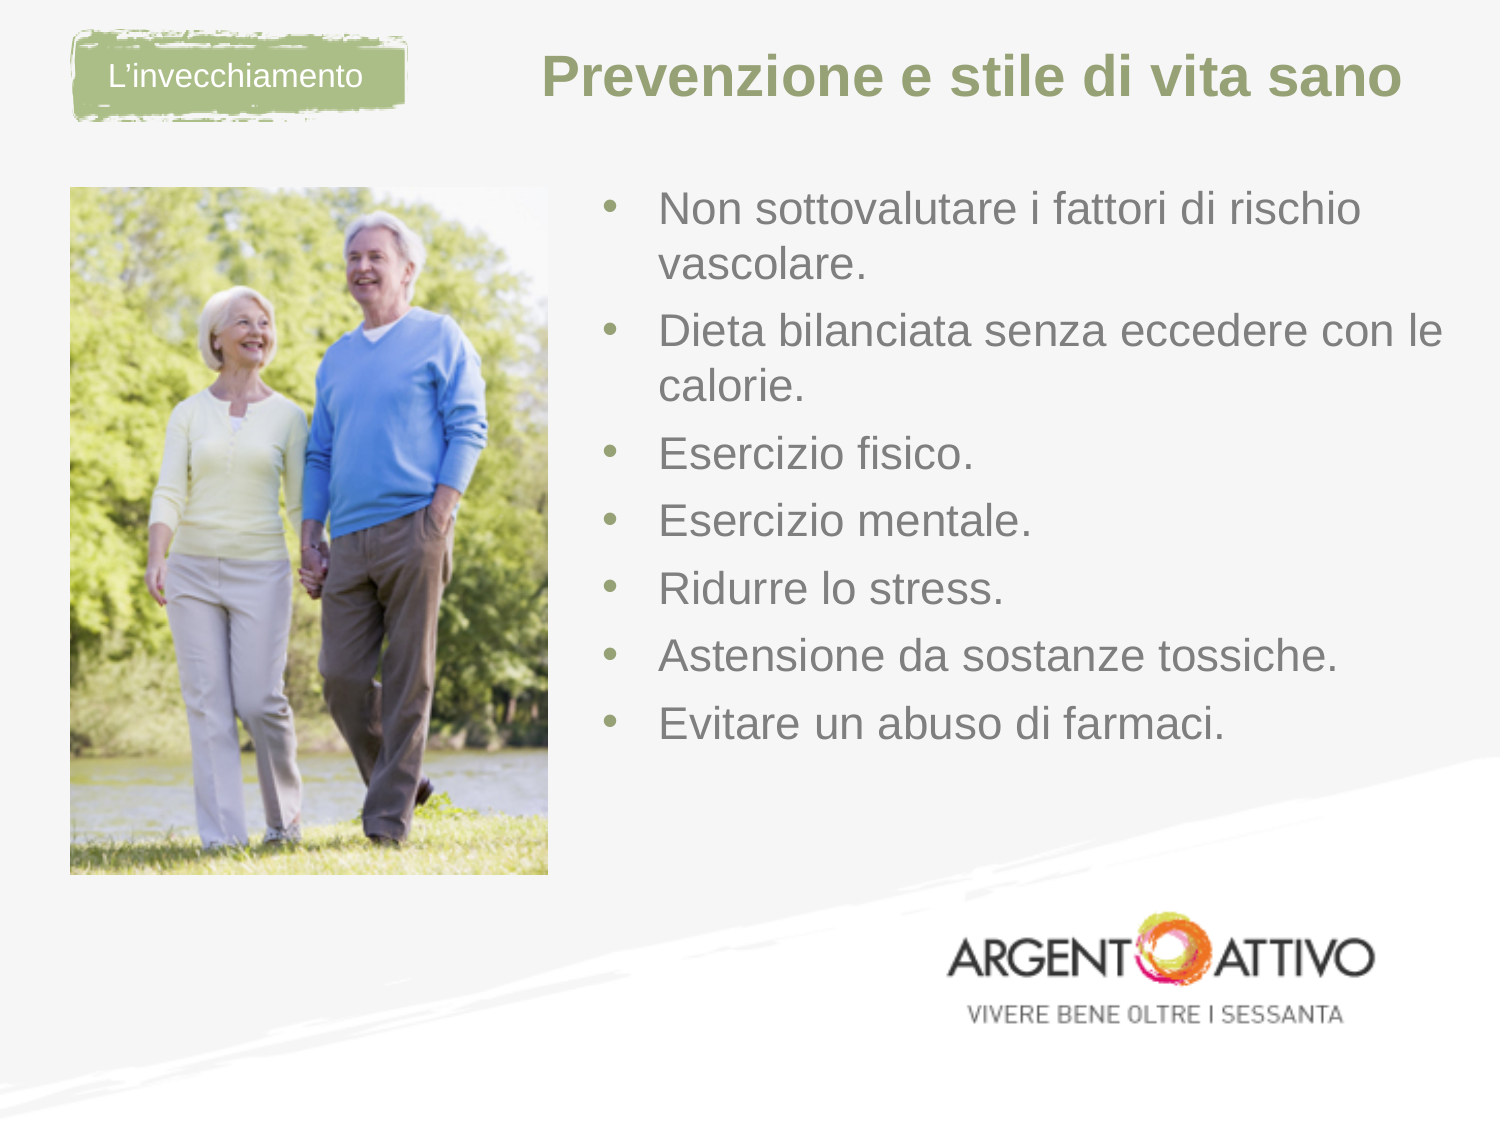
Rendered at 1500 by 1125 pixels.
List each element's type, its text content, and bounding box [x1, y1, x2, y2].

list Non sottovalutare i fattori di rischio vascolare. Dieta bilanciata senza eccedere con le calorie. Esercizio fisico. Esercizio mentale. Ridurre lo stress. Astensione da sostanze tossiche. Evitare un abuso di farmaci. [587, 170, 1491, 889]
text_box Prevenzione e stile di vita sano [464, 31, 1419, 116]
picture [0, 0, 1500, 1125]
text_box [70, 29, 409, 123]
